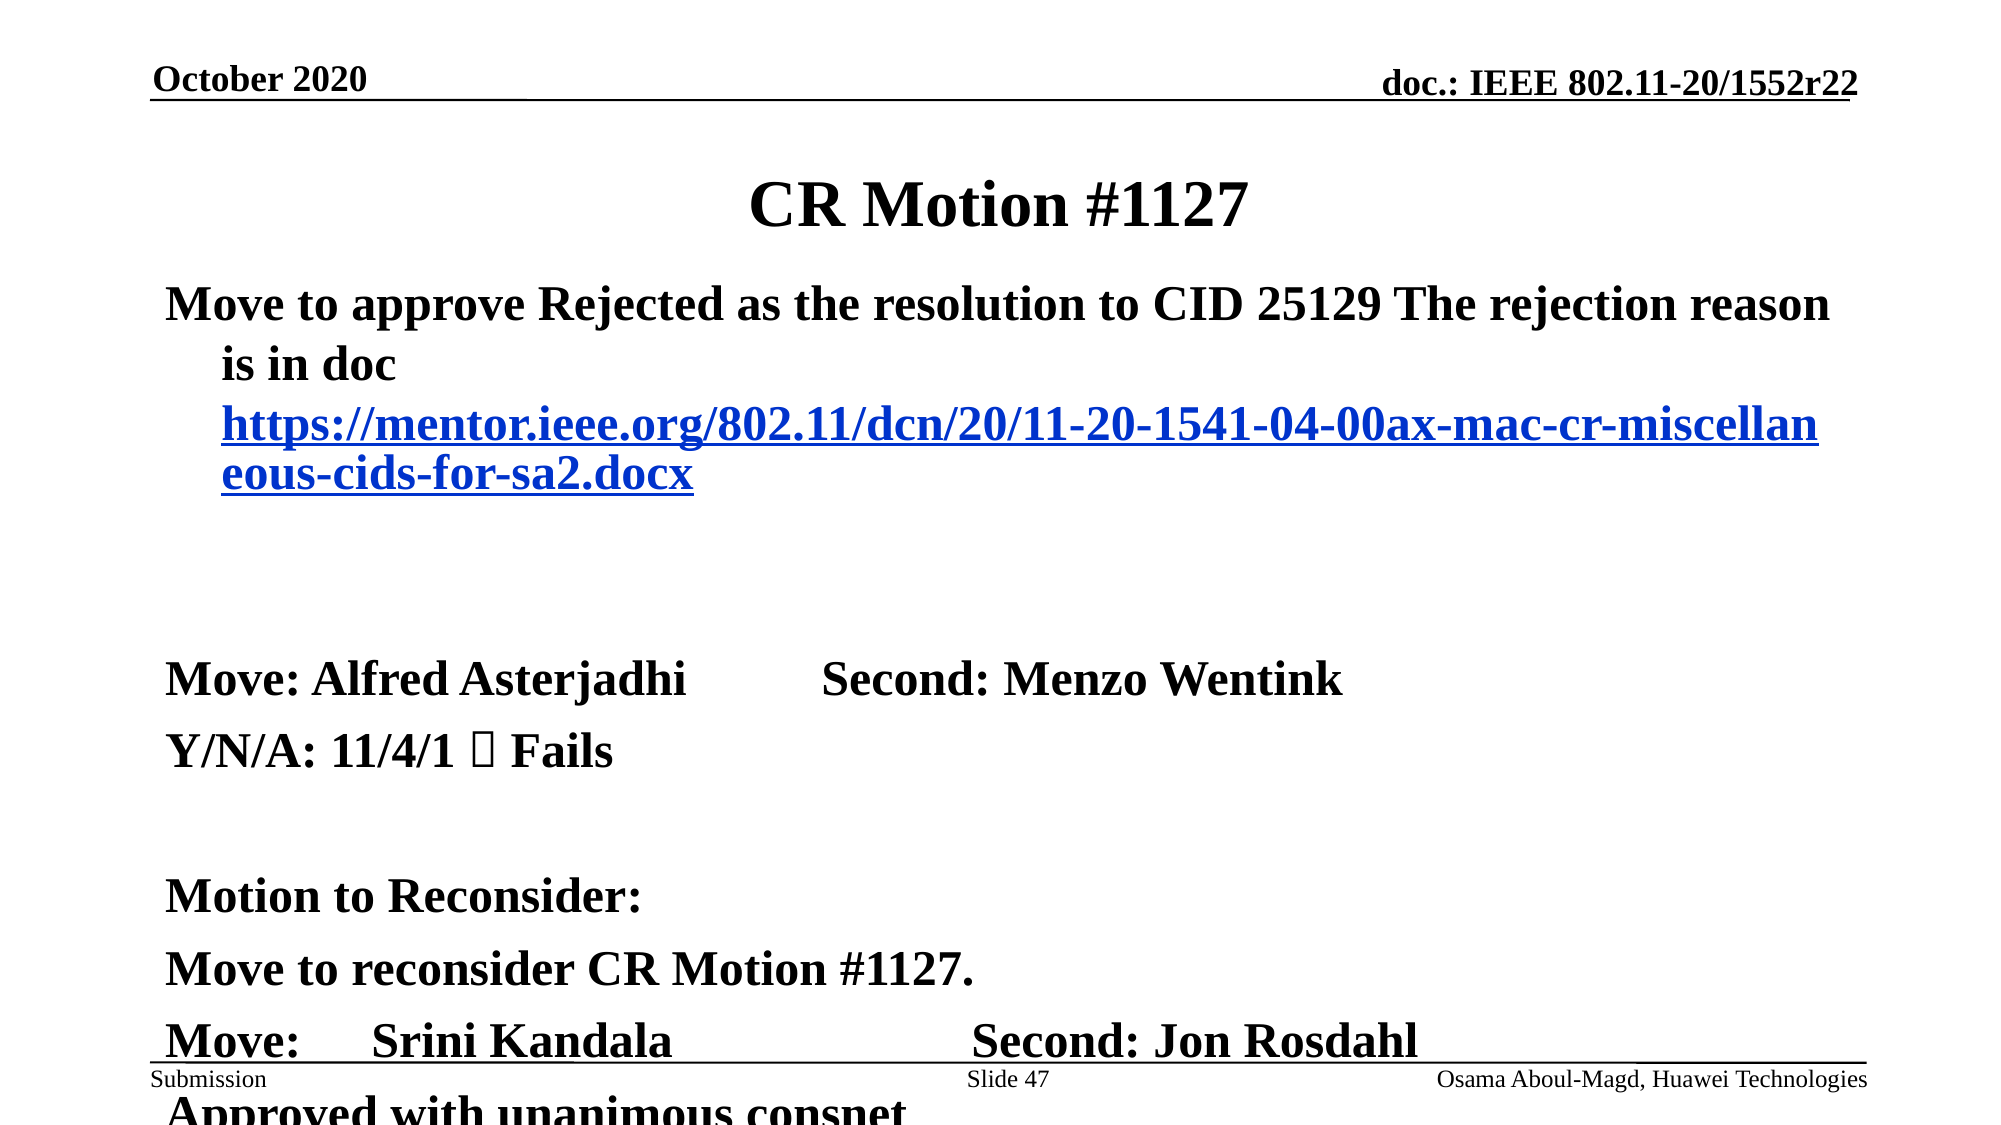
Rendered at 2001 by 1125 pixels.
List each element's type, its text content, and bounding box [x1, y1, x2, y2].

footer Osama Aboul-Magd, Huawei Technologies [1171, 1061, 1869, 1093]
list Move to approve Rejected as the resolution to CID 25129 The rejection reason is in doc https://mentor.ieee.org/802.11/dcn/20/11-20-1541-04-00ax-mac-cr-miscellaneous-cids-for-sa2.docx Move: Alfred Asterjadhi Second: Menzo Wentink Y/N/A: 11/4/1  Fails Motion to Reconsider: Move to reconsider CR Motion #1127. Move: Srini Kandala Second: Jon Rosdahl Approved with unanimous consnet [149, 262, 1850, 938]
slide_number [152, 54, 563, 100]
title CR Motion #1127 [149, 112, 1850, 262]
slide_number Slide 47 [950, 1061, 1067, 1123]
